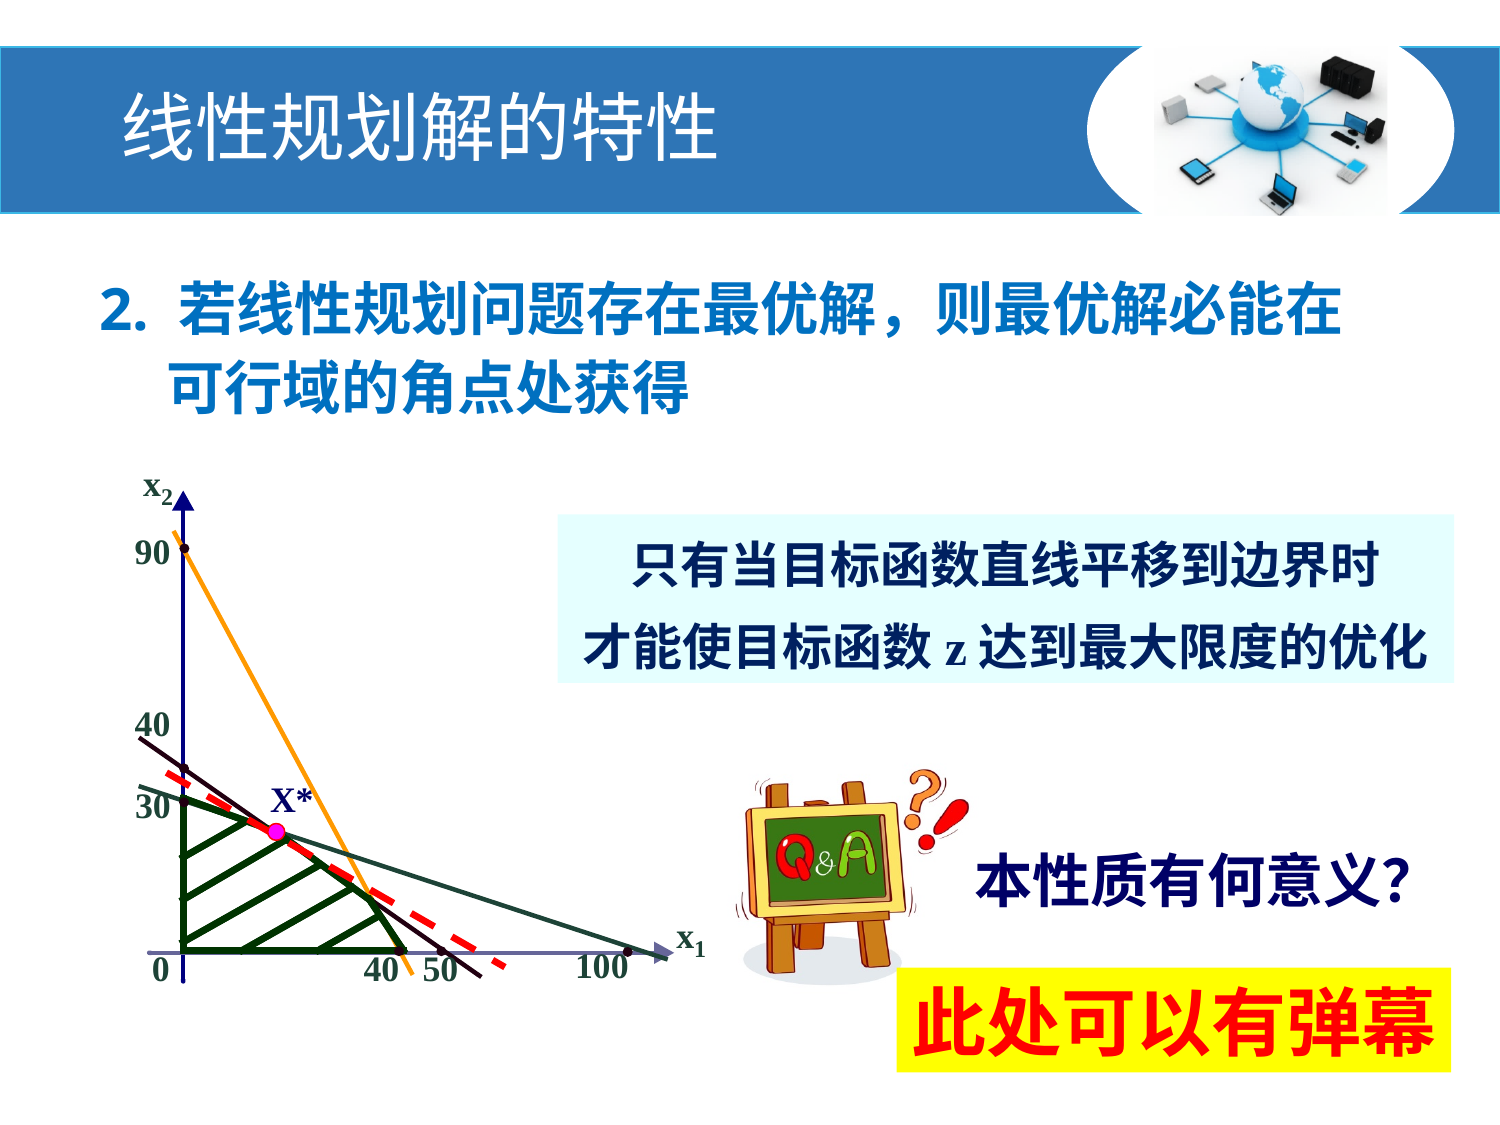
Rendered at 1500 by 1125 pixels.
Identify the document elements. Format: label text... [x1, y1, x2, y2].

picture [1154, 46, 1388, 216]
list 2. 若线性规划问题存在最优解，则最优解必能在 可行域的角点处获得 [84, 255, 1394, 516]
picture [123, 456, 979, 1004]
text_box 只有当目标函数直线平移到边界时 才能使目标函数z达到最大限度的优化 [727, 514, 1455, 683]
text_box 此处可以有弹幕 [896, 967, 1452, 1073]
text_box 本性质有何意义？ [979, 836, 1500, 922]
title 线性规划解的特性 [105, 50, 1060, 214]
